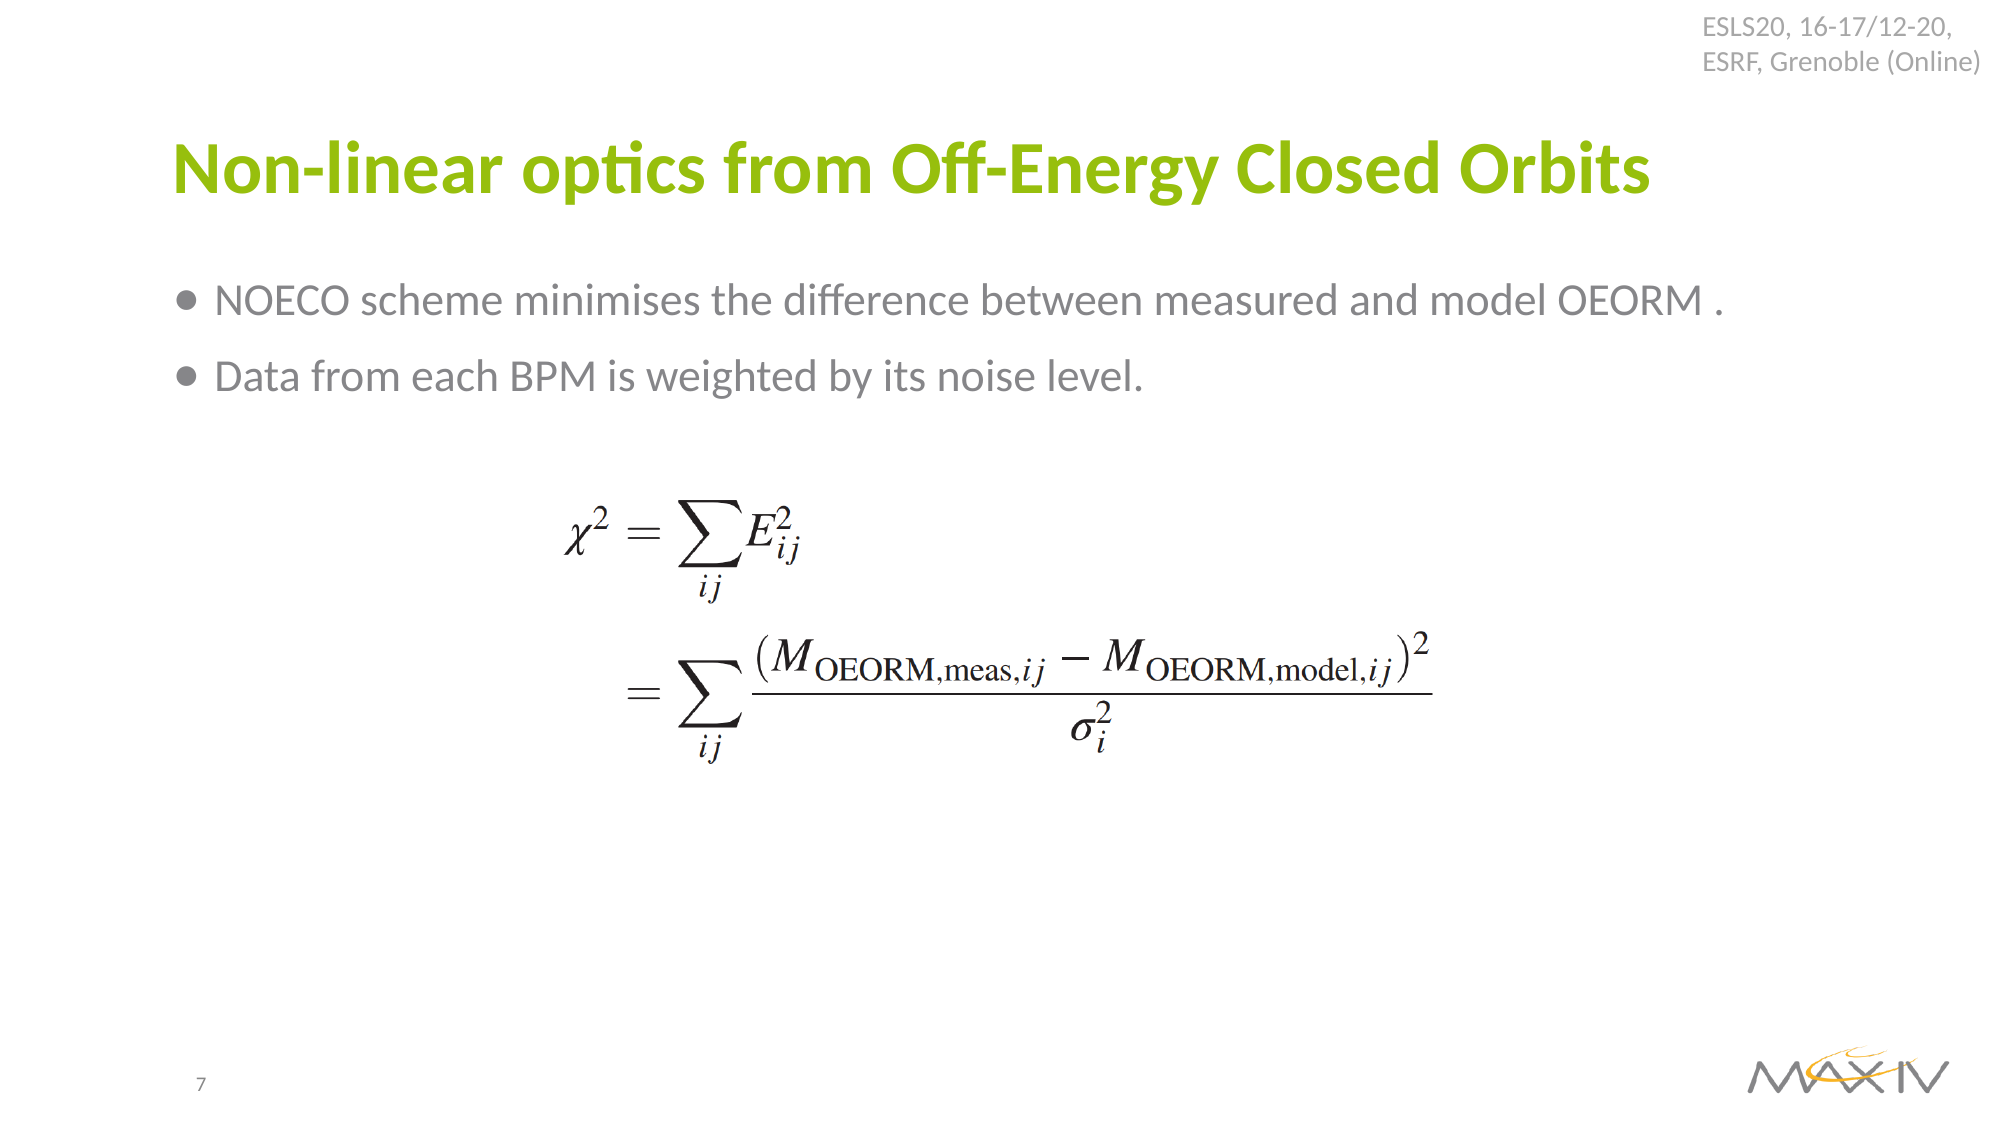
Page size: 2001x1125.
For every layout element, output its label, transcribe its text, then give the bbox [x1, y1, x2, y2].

title Non-linear optics from Off-Energy Closed Orbits [164, 0, 1827, 217]
picture [1827, 1045, 1951, 1094]
picture [535, 458, 1456, 777]
list NOECO scheme minimises the difference between measured and model OEORM . Data from each BPM is weighted by its noise level. [164, 261, 1827, 1125]
slide_number 7 [173, 1062, 215, 1104]
